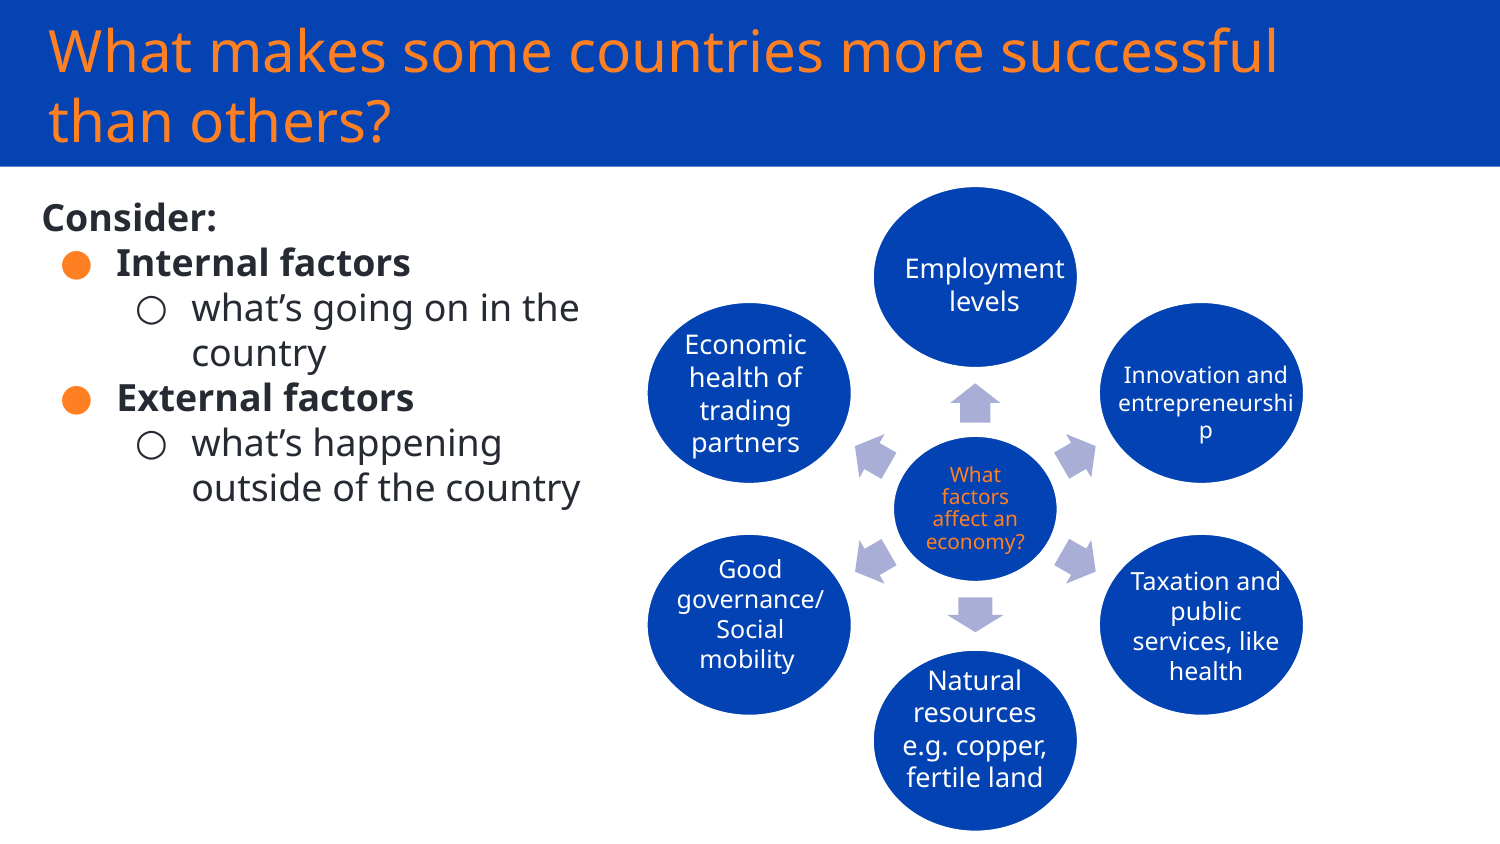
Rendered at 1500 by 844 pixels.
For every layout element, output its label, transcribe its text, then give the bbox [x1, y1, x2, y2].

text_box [645, 184, 1306, 833]
text_box What makes some countries more successful than others? [34, 41, 1346, 127]
text_box Consider: Internal factors what’s going on in the country External factors what’s happening outside of the country [26, 178, 615, 609]
